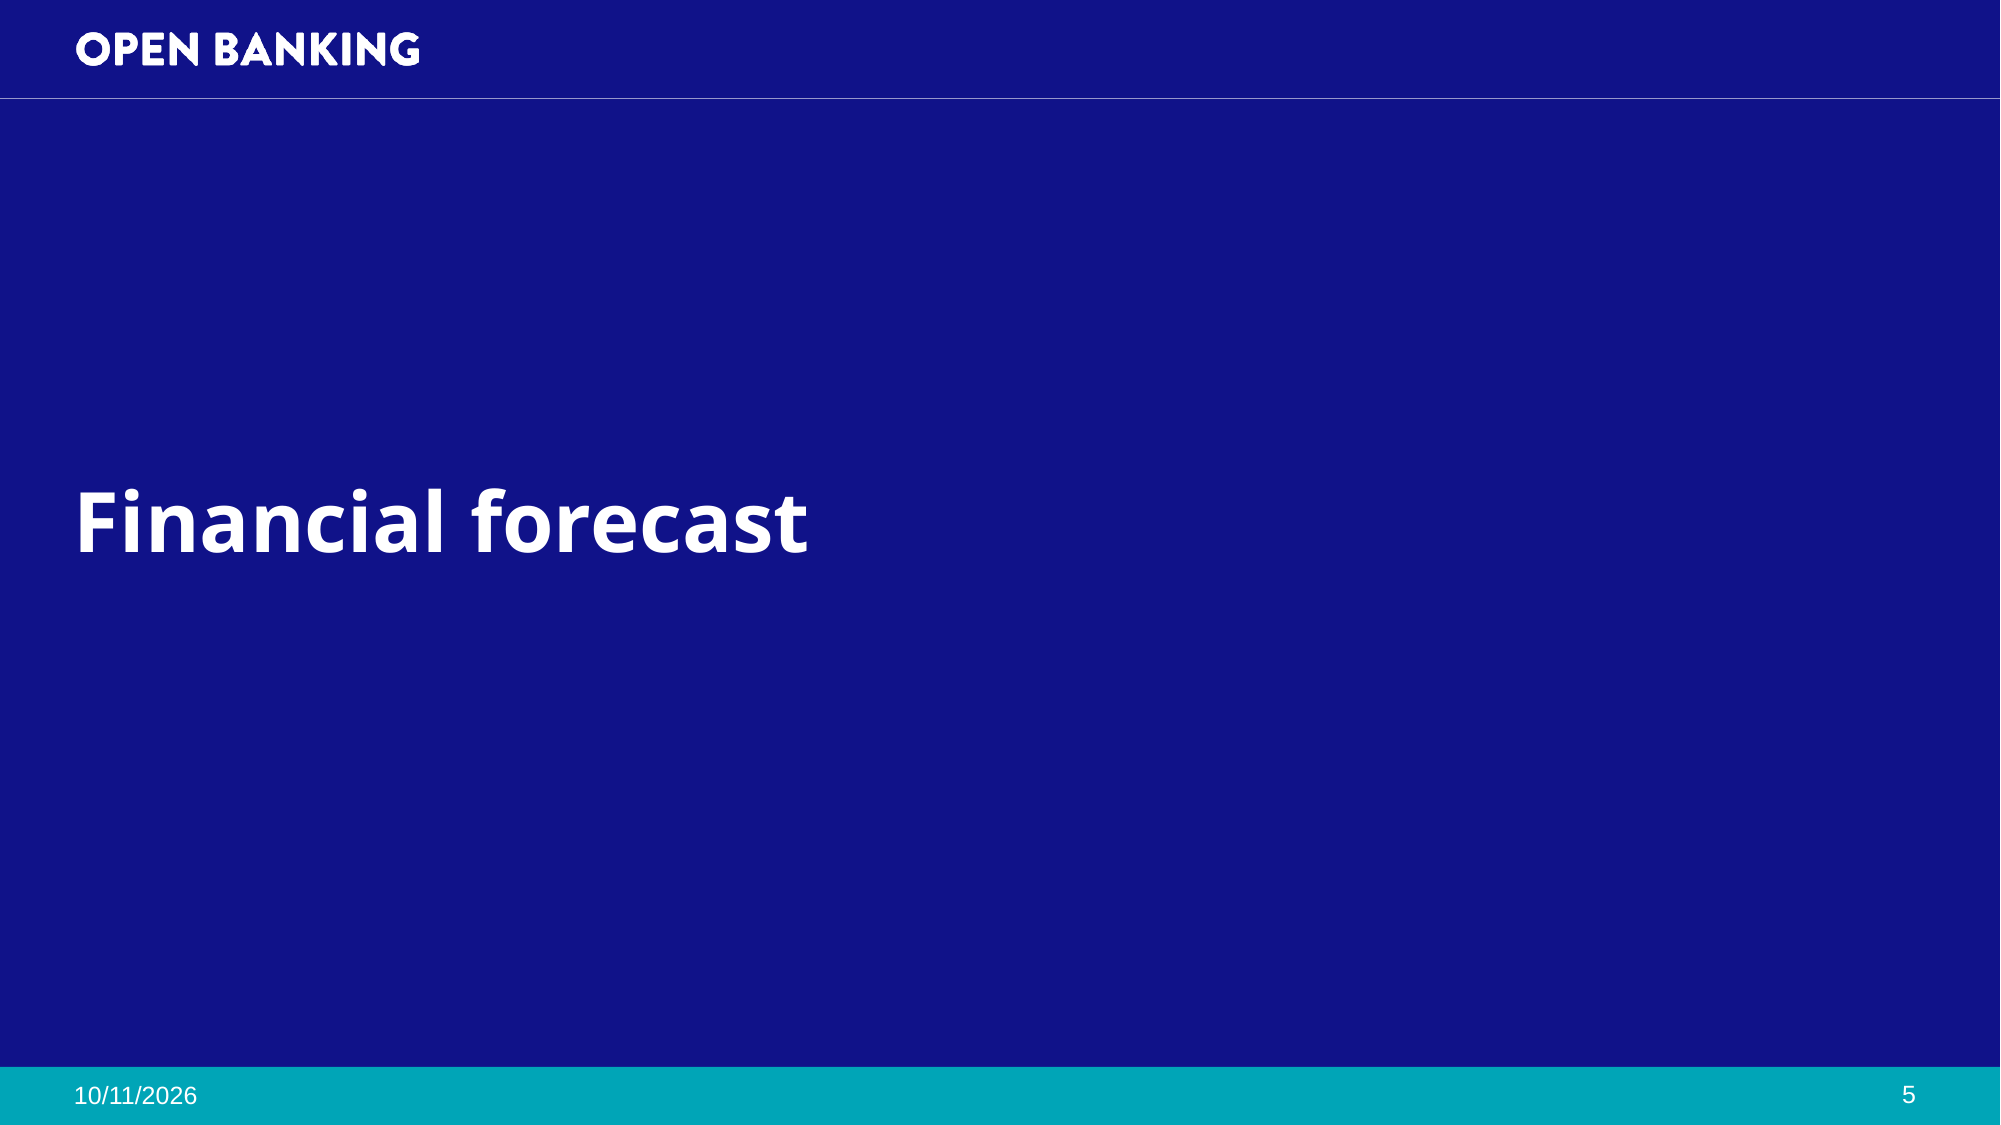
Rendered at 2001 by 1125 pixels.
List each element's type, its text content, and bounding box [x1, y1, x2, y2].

slide_number 5 [1412, 1064, 1932, 1124]
title Financial forecast [59, 105, 1750, 576]
footer [662, 1064, 1338, 1124]
picture [43, 0, 452, 99]
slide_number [59, 1065, 509, 1125]
